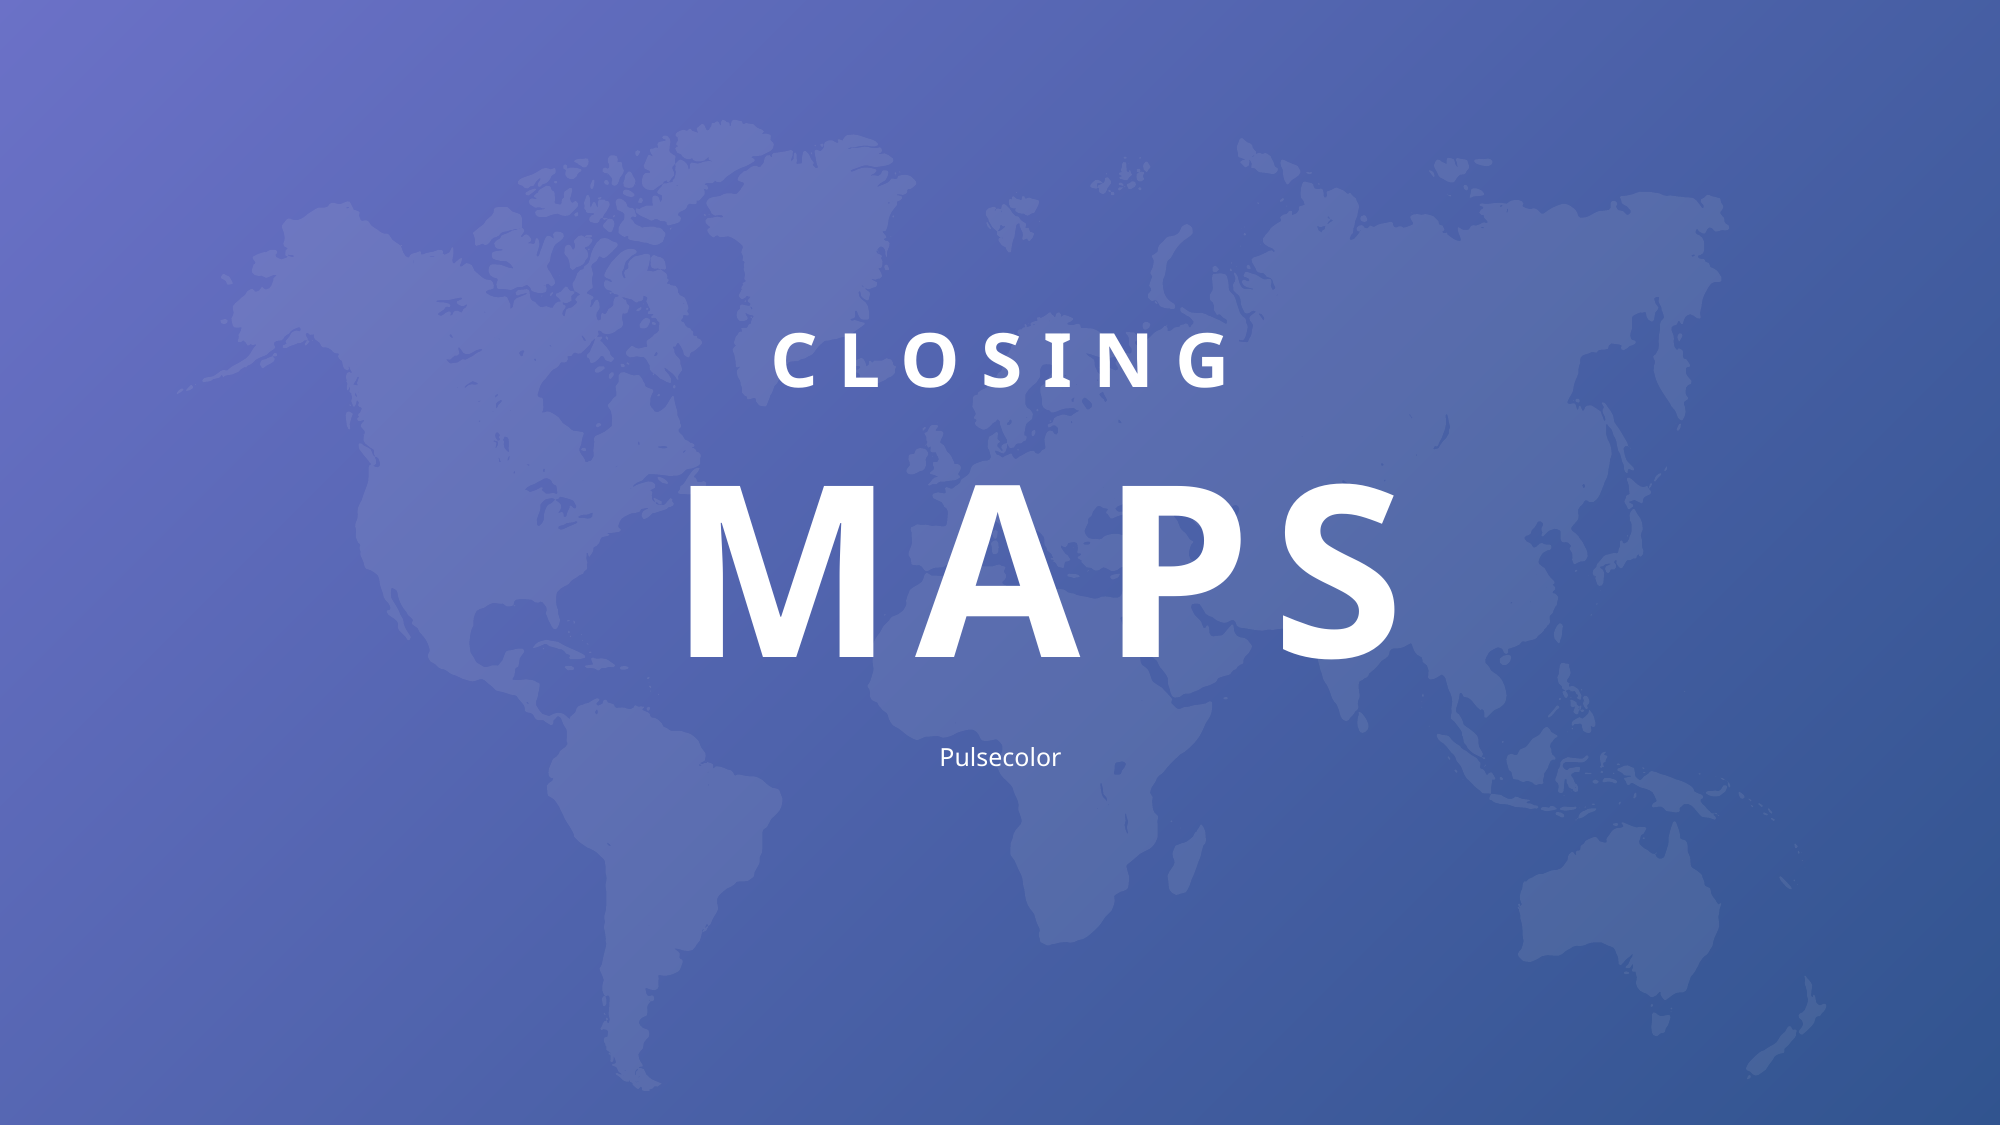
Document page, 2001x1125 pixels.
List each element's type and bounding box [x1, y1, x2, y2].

text_box [176, 119, 1827, 1092]
text_box [0, 0, 2000, 1125]
